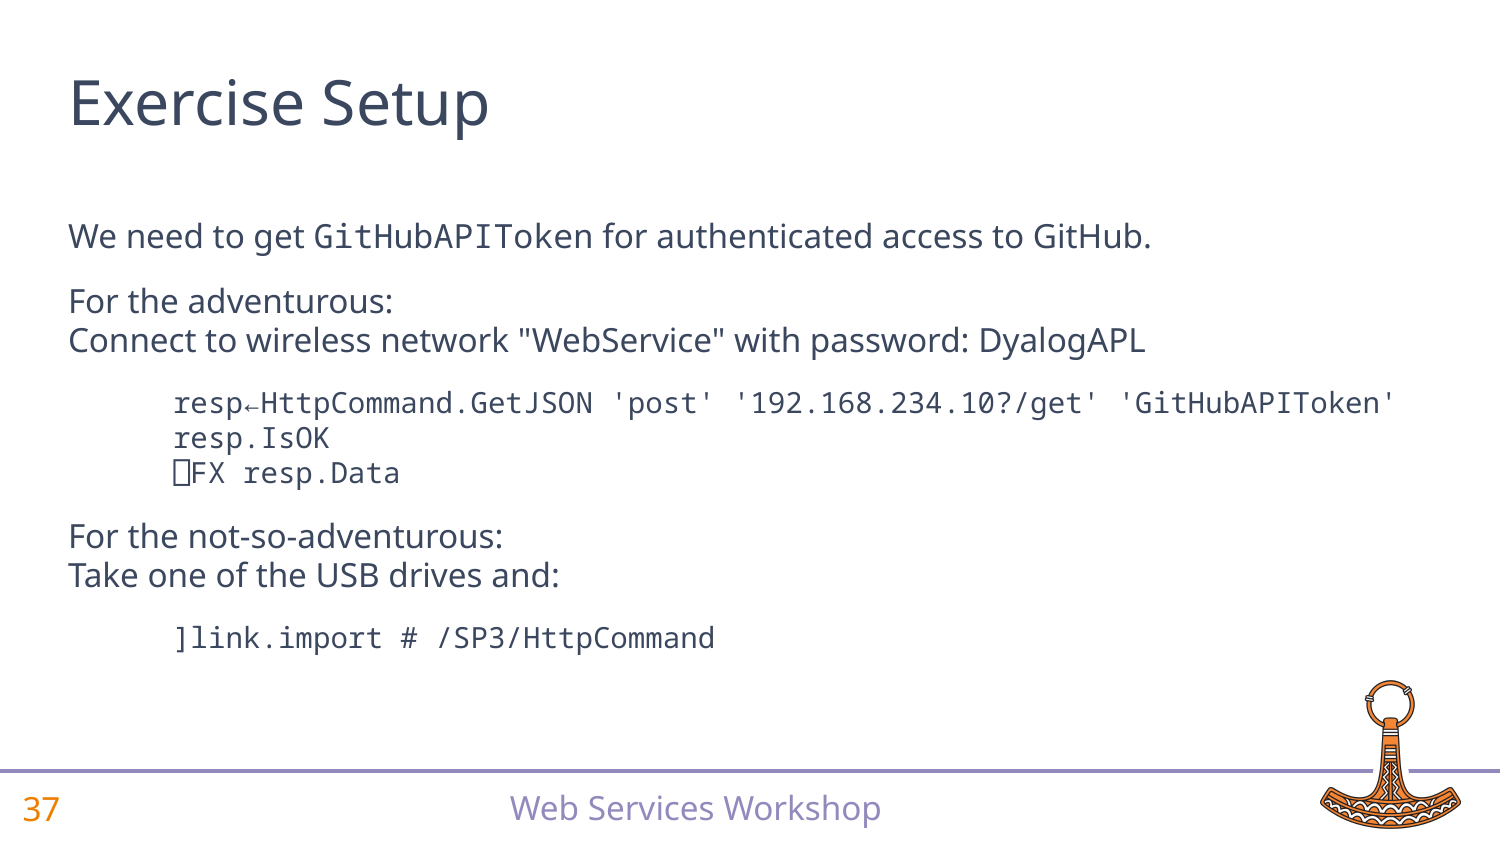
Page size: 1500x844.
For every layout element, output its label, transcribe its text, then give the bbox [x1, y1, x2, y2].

title Exercise Setup [53, 43, 1203, 157]
picture [1320, 740, 1461, 829]
list We need to get GitHubAPIToken for authenticated access to GitHub. For the adventurous: Connect to wireless network "WebService" with password: DyalogAPL resp←HttpCommand.GetJSON 'post' '192.168.234.10?/get' 'GitHubAPIToken' resp.IsOK ⎕FX resp.Data For the not-so-adventurous: Take one of the USB drives and: ]link.import # /SP3/HttpCommand [53, 207, 1500, 740]
